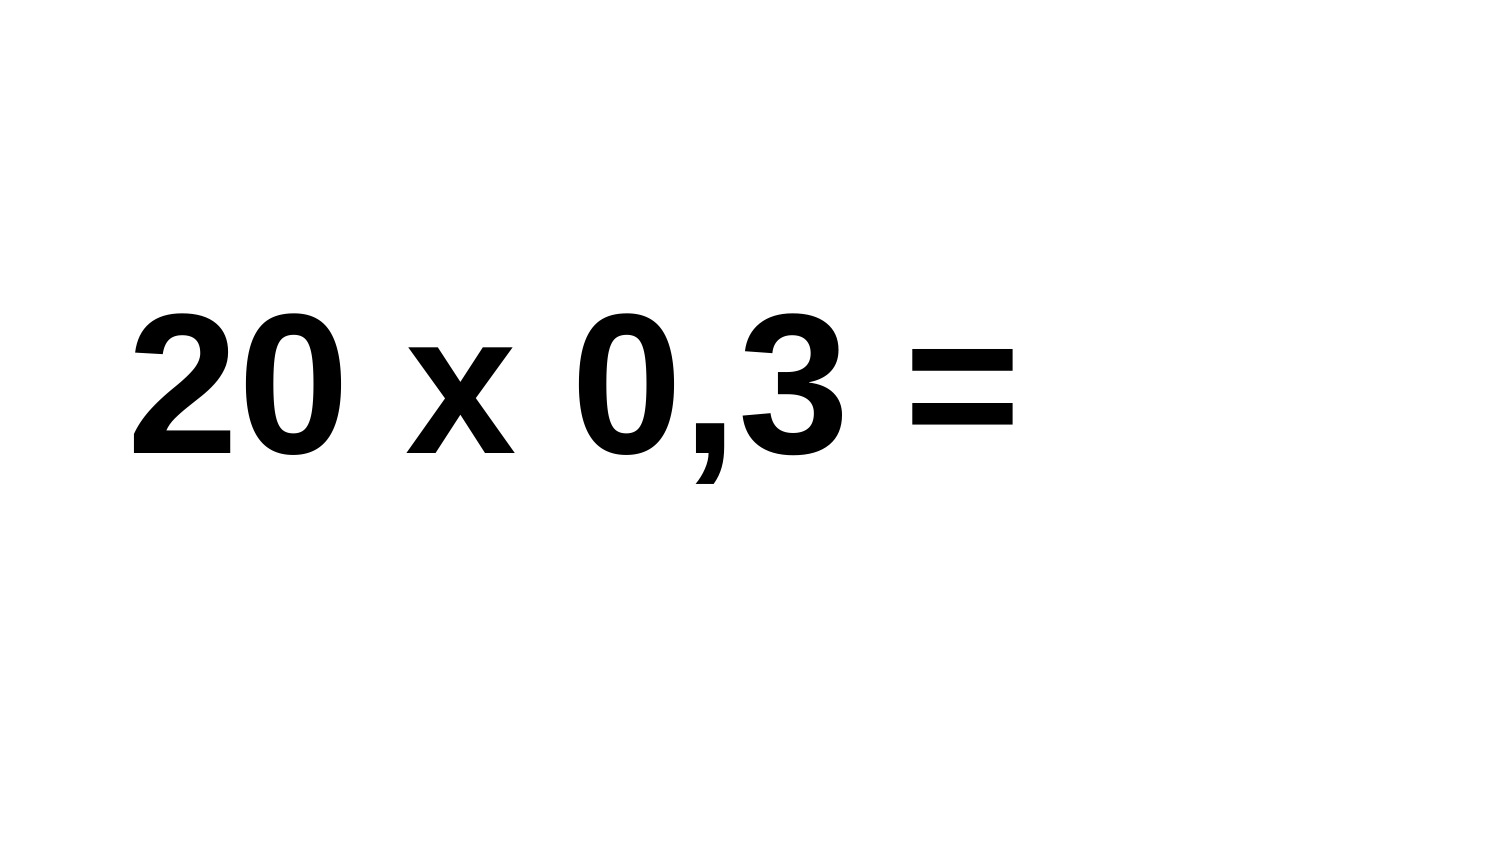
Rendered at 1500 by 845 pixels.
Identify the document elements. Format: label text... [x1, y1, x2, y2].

text_box 20 x 0,3 = [112, 317, 1388, 509]
